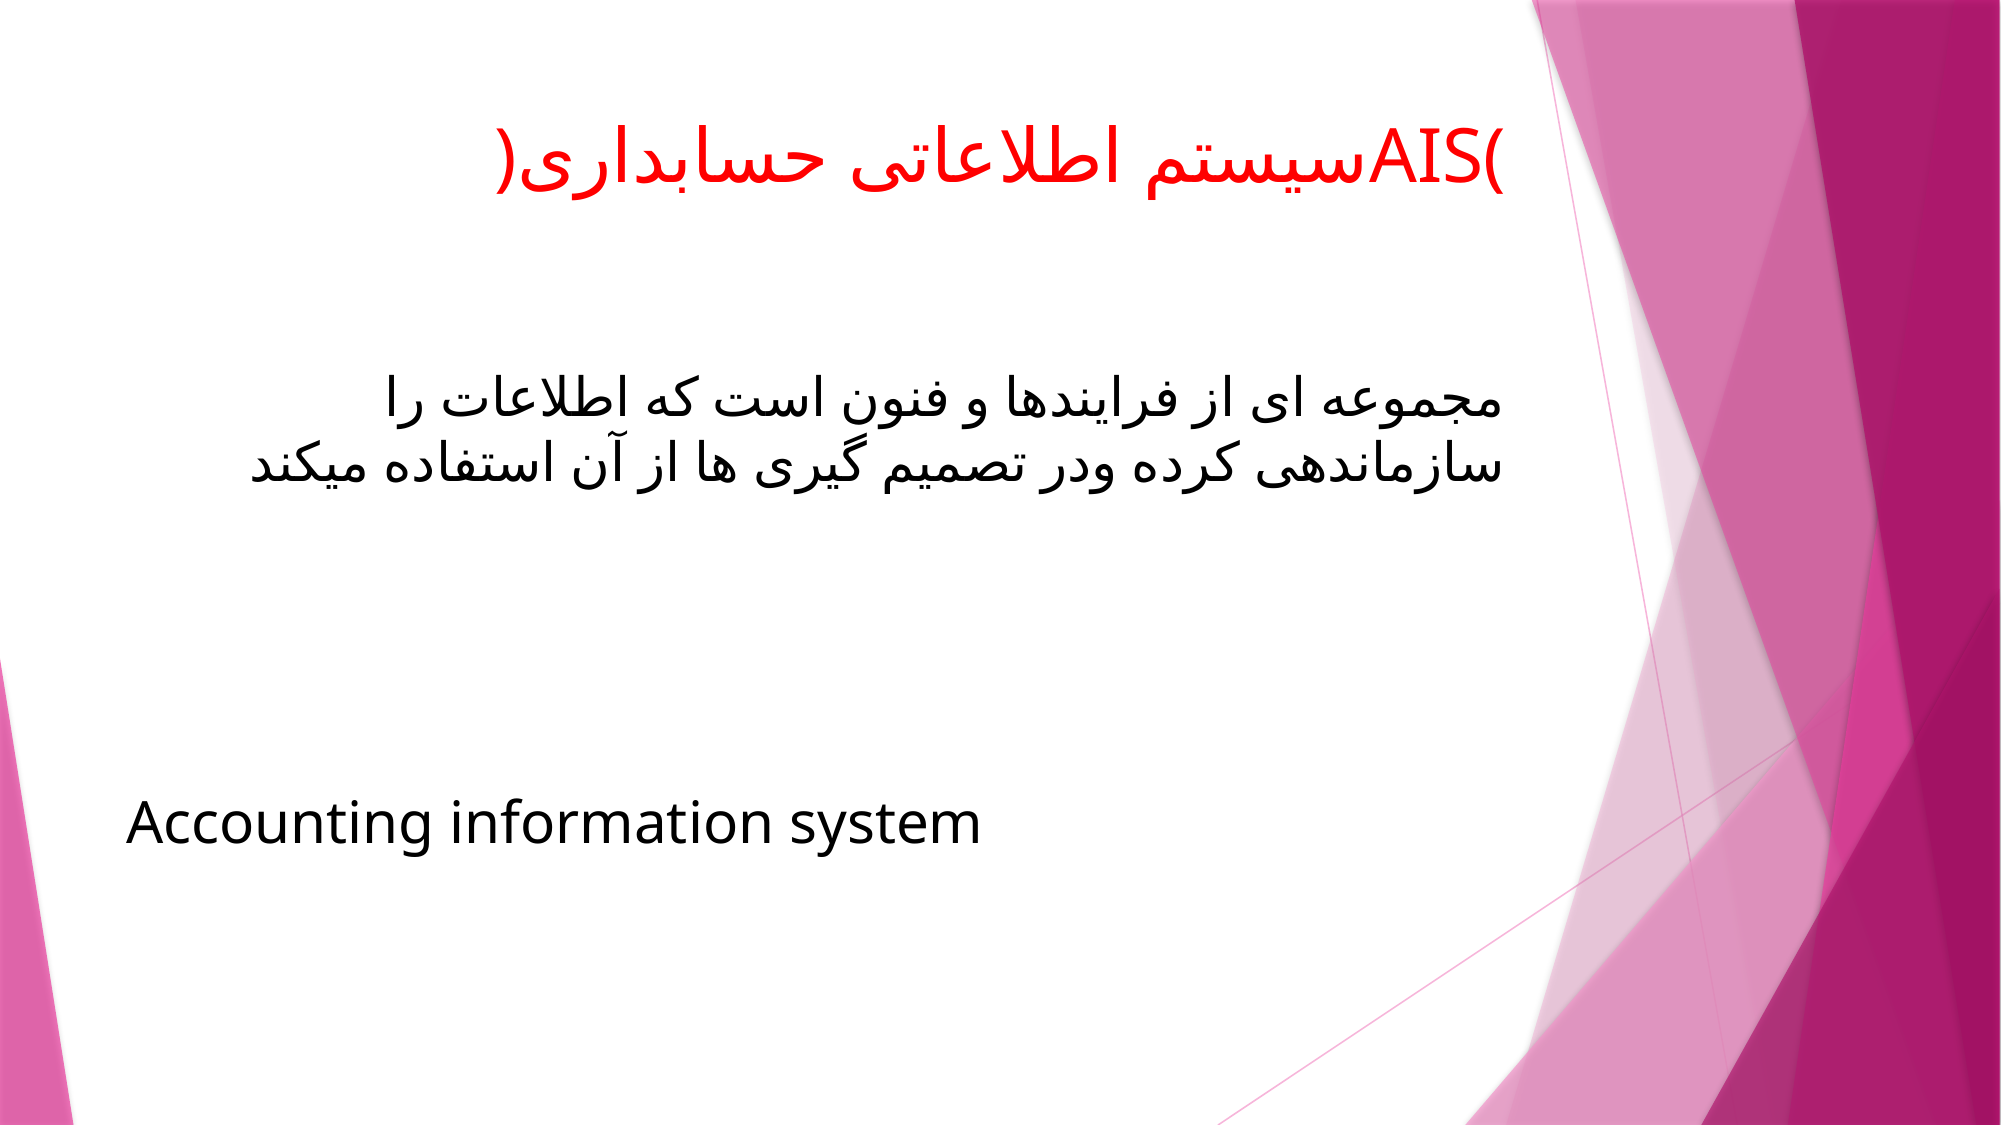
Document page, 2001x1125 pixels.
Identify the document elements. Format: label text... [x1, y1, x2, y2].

title )سیستم اطلاعاتی حسابداریAIS( [111, 99, 1522, 317]
list مجموعه ای از فرایندها و فنون است که اطلاعات را سازماندهی کرده ودر تصمیم گیری ها از آن استفاده میکند Accounting information system [111, 354, 1522, 992]
